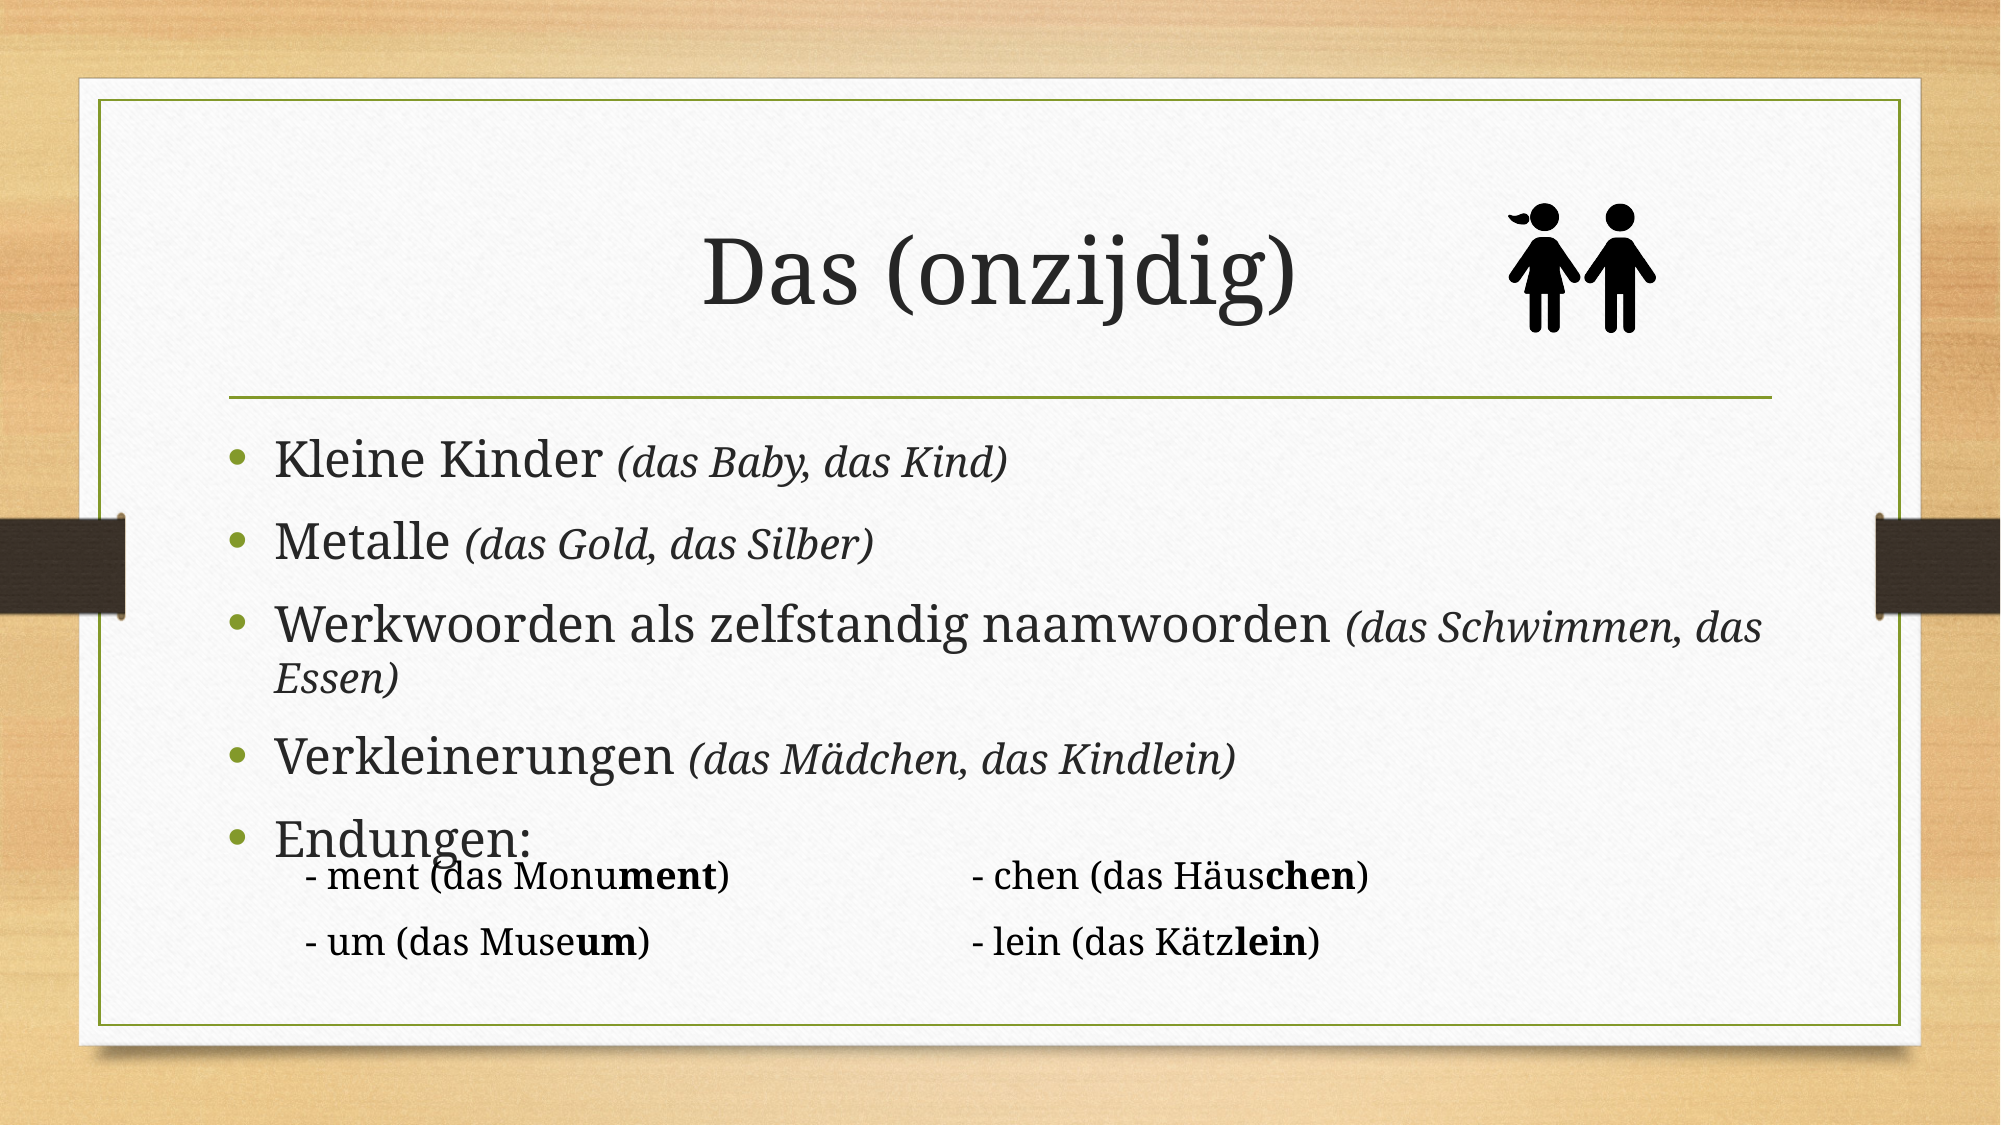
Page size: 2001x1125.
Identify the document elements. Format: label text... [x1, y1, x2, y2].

table_cell - lein (das Kätzlein) [957, 908, 1624, 974]
table_header - ment (das Monument) [290, 842, 957, 908]
title Das (onzijdig) [212, 161, 1788, 375]
table_cell - um (das Museum) [290, 908, 957, 974]
table_header - chen (das Häuschen) [957, 842, 1624, 908]
list Kleine Kinder (das Baby, das Kind) Metalle (das Gold, das Silber) Werkwoorden als zelfstandig naamwoorden (das Schwimmen, das Essen) Verkleinerungen (das Mädchen, das Kindlein) Endungen: [212, 419, 1788, 964]
picture [0, 0, 2001, 1125]
